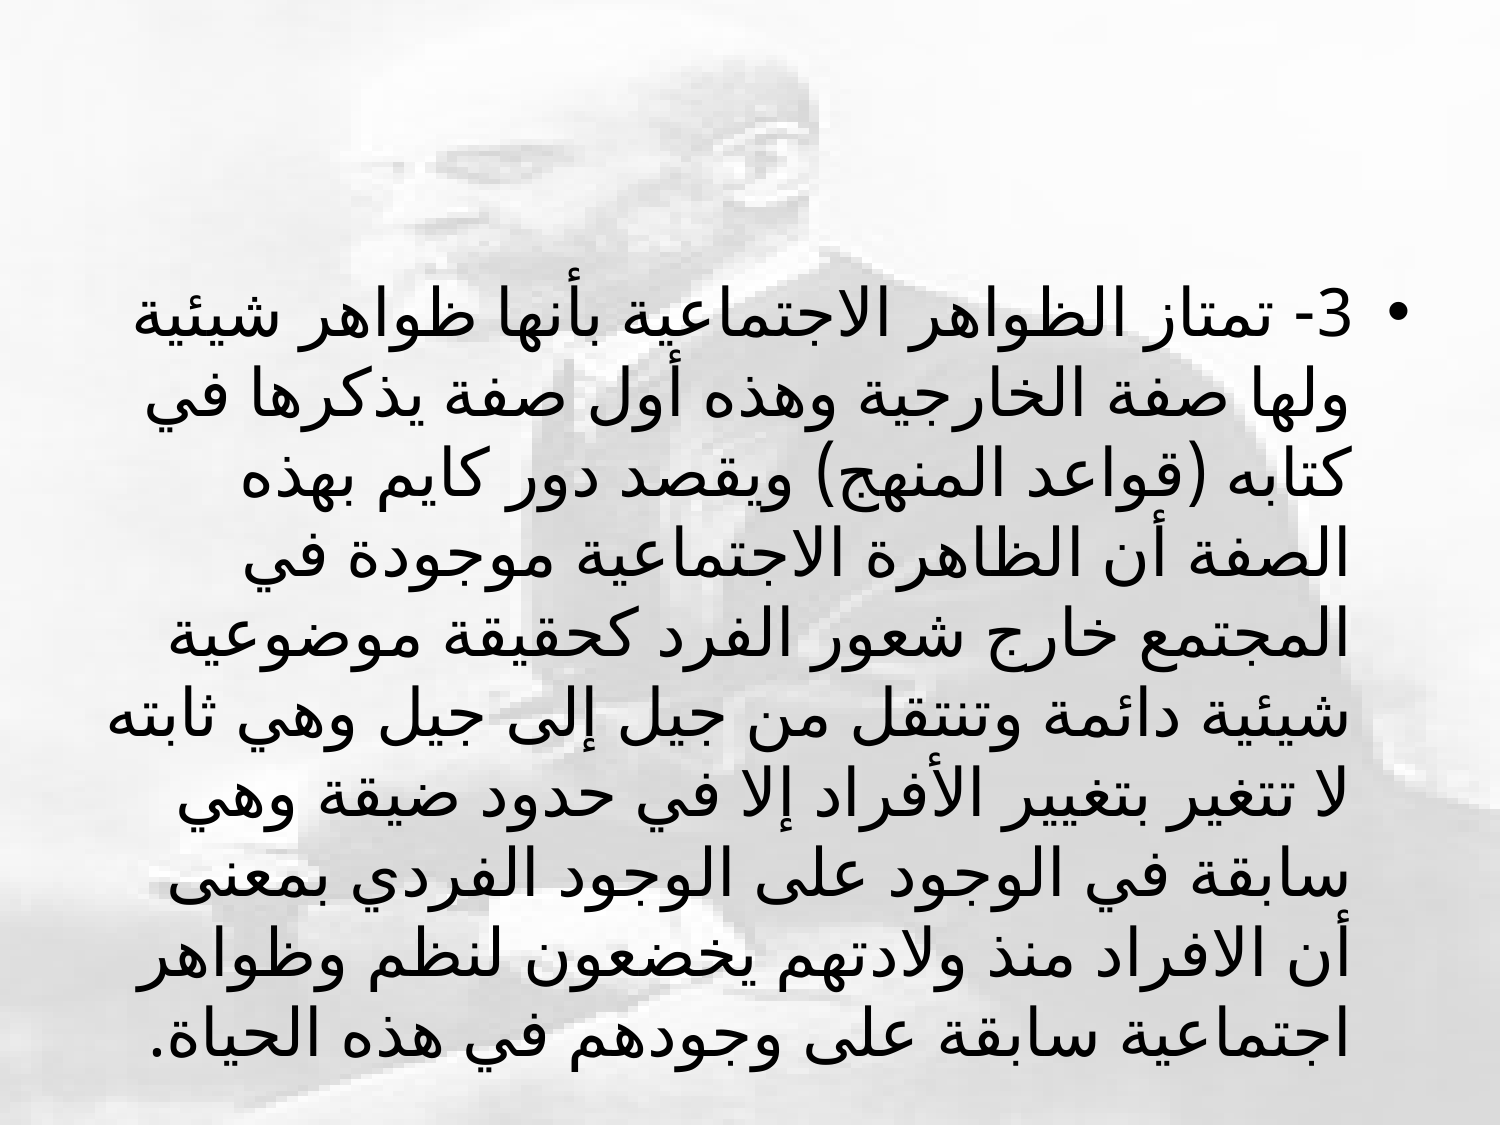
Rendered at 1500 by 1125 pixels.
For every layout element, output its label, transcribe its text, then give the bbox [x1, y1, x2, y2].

list 3- تمتاز الظواهر الاجتماعية بأنها ظواهر شيئية ولها صفة الخارجية وهذه أول صفة يذكرها في كتابه (قواعد المنهج) ويقصد دور كايم بهذه الصفة أن الظاهرة الاجتماعية موجودة في المجتمع خارج شعور الفرد كحقيقة موضوعية شيئية دائمة وتنتقل من جيل إلى جيل وهي ثابته لا تتغير بتغيير الأفراد إلا في حدود ضيقة وهي سابقة في الوجود على الوجود الفردي بمعنى أن الافراد منذ ولادتهم يخضعون لنظم وظواهر اجتماعية سابقة على وجودهم في هذه الحياة. [75, 262, 1425, 1005]
